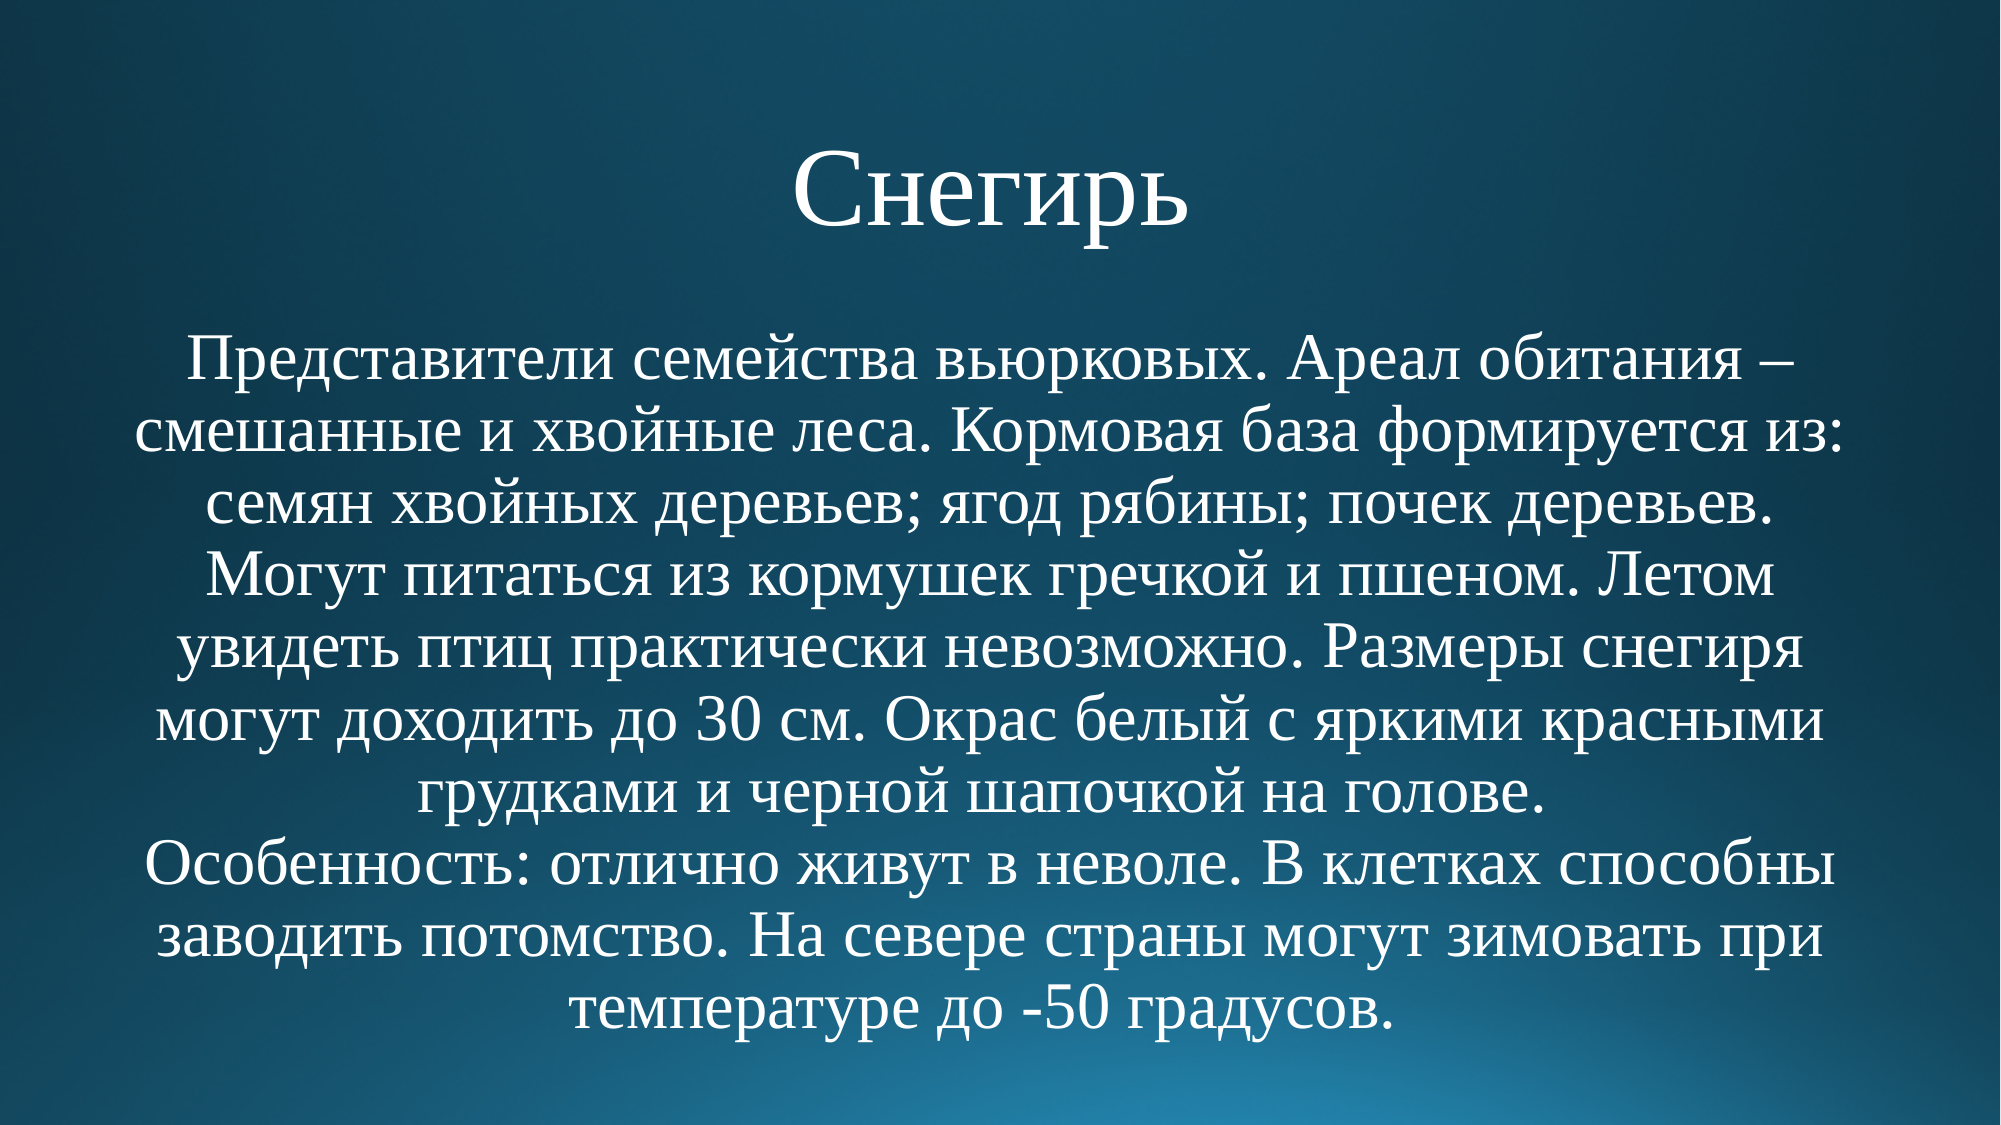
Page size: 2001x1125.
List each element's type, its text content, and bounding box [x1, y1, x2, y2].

title Снегирь Представители семейства вьюрковых. Ареал обитания – смешанные и хвойные леса. Кормовая база формируется из: семян хвойных деревьев; ягод рябины; почек деревьев. Могут питаться из кормушек гречкой и пшеном. Летом увидеть птиц практически невозможно. Размеры снегиря могут доходить до 30 см. Окрас белый с яркими красными грудками и черной шапочкой на голове. Особенность: отлично живут в неволе. В клетках способны заводить потомство. На севере страны могут зимовать при температуре до -50 градусов. [107, 81, 1875, 1090]
picture [0, 0, 2001, 1125]
